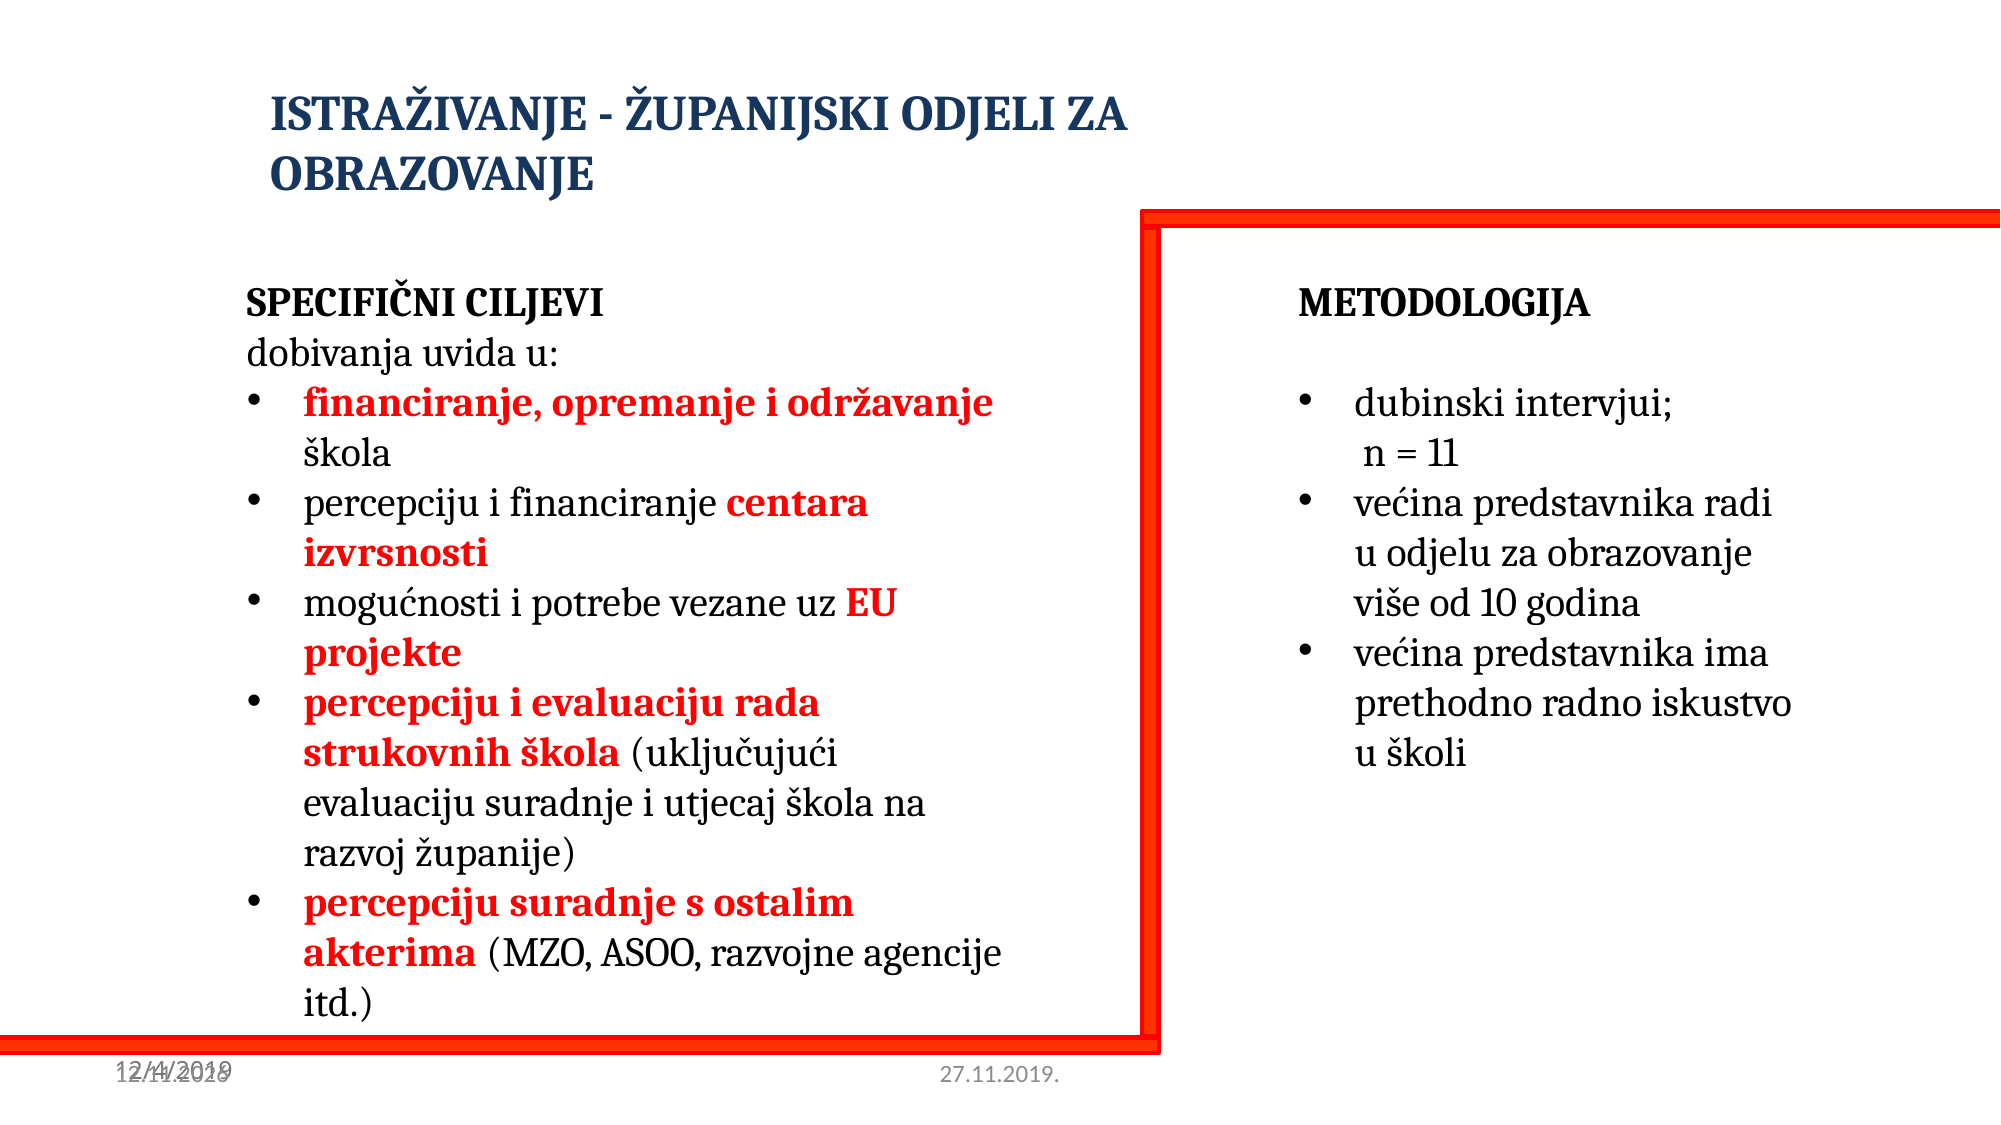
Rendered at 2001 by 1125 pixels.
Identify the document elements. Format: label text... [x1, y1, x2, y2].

text_box ISTRAŽIVANJE - ŽUPANIJSKI ODJELI ZA OBRAZOVANJE [255, 54, 1272, 227]
footer 27.11.2019. [683, 1042, 1317, 1103]
text_box [1140, 226, 1161, 1038]
text_box [1161, 209, 2000, 228]
text_box METODOLOGIJA dubinski intervjui; n = 11 većina predstavnika radi u odjelu za obrazovanje više od 10 godina većina predstavnika ima prethodno radno iskustvo u školi [1283, 267, 1813, 783]
text_box SPECIFIČNI CILJEVI dobivanja uvida u: financiranje, opremanje i održavanje škola percepciju i financiranje centara izvrsnosti mogućnosti i potrebe vezane uz EU projekte percepciju i evaluaciju rada strukovnih škola (uključujući evaluaciju suradnje i utjecaj škola na razvoj županije) percepciju suradnje s ostalim akterima (MZO, ASOO, razvojne agencije itd.) [232, 267, 1024, 1033]
text_box [0, 1035, 1161, 1055]
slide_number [99, 1042, 567, 1103]
